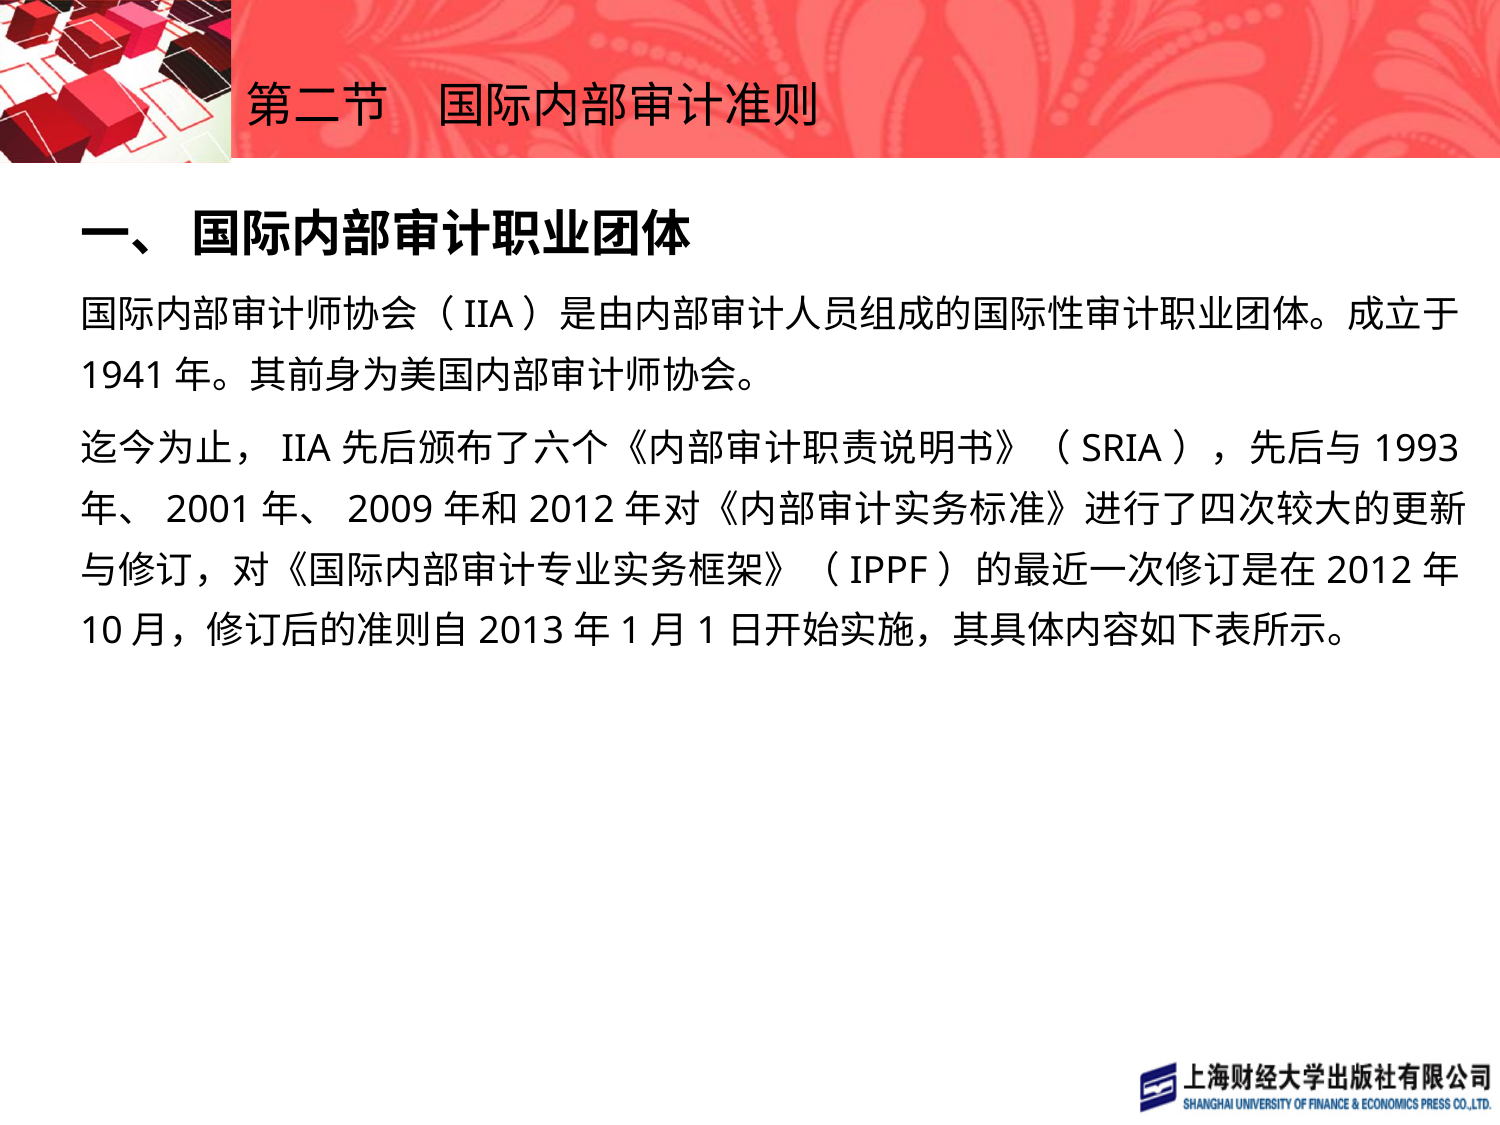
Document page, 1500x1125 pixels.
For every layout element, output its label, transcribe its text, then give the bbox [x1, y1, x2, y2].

list 一、 国际内部审计职业团体 国际内部审计师协会（IIA）是由内部审计人员组成的国际性审计职业团体。成立于1941年。其前身为美国内部审计师协会。 迄今为止，IIA先后颁布了六个《内部审计职责说明书》（SRIA），先后与1993年、2001年、2009年和2012年对《内部审计实务标准》进行了四次较大的更新与修订，对《国际内部审计专业实务框架》（IPPF）的最近一次修订是在2012年10月，修订后的准则自2013年1月1日开始实施，其具体内容如下表所示。 [64, 172, 1484, 1047]
title 第二节 国际内部审计准则 [230, 45, 1461, 161]
picture [1139, 1058, 1495, 1118]
